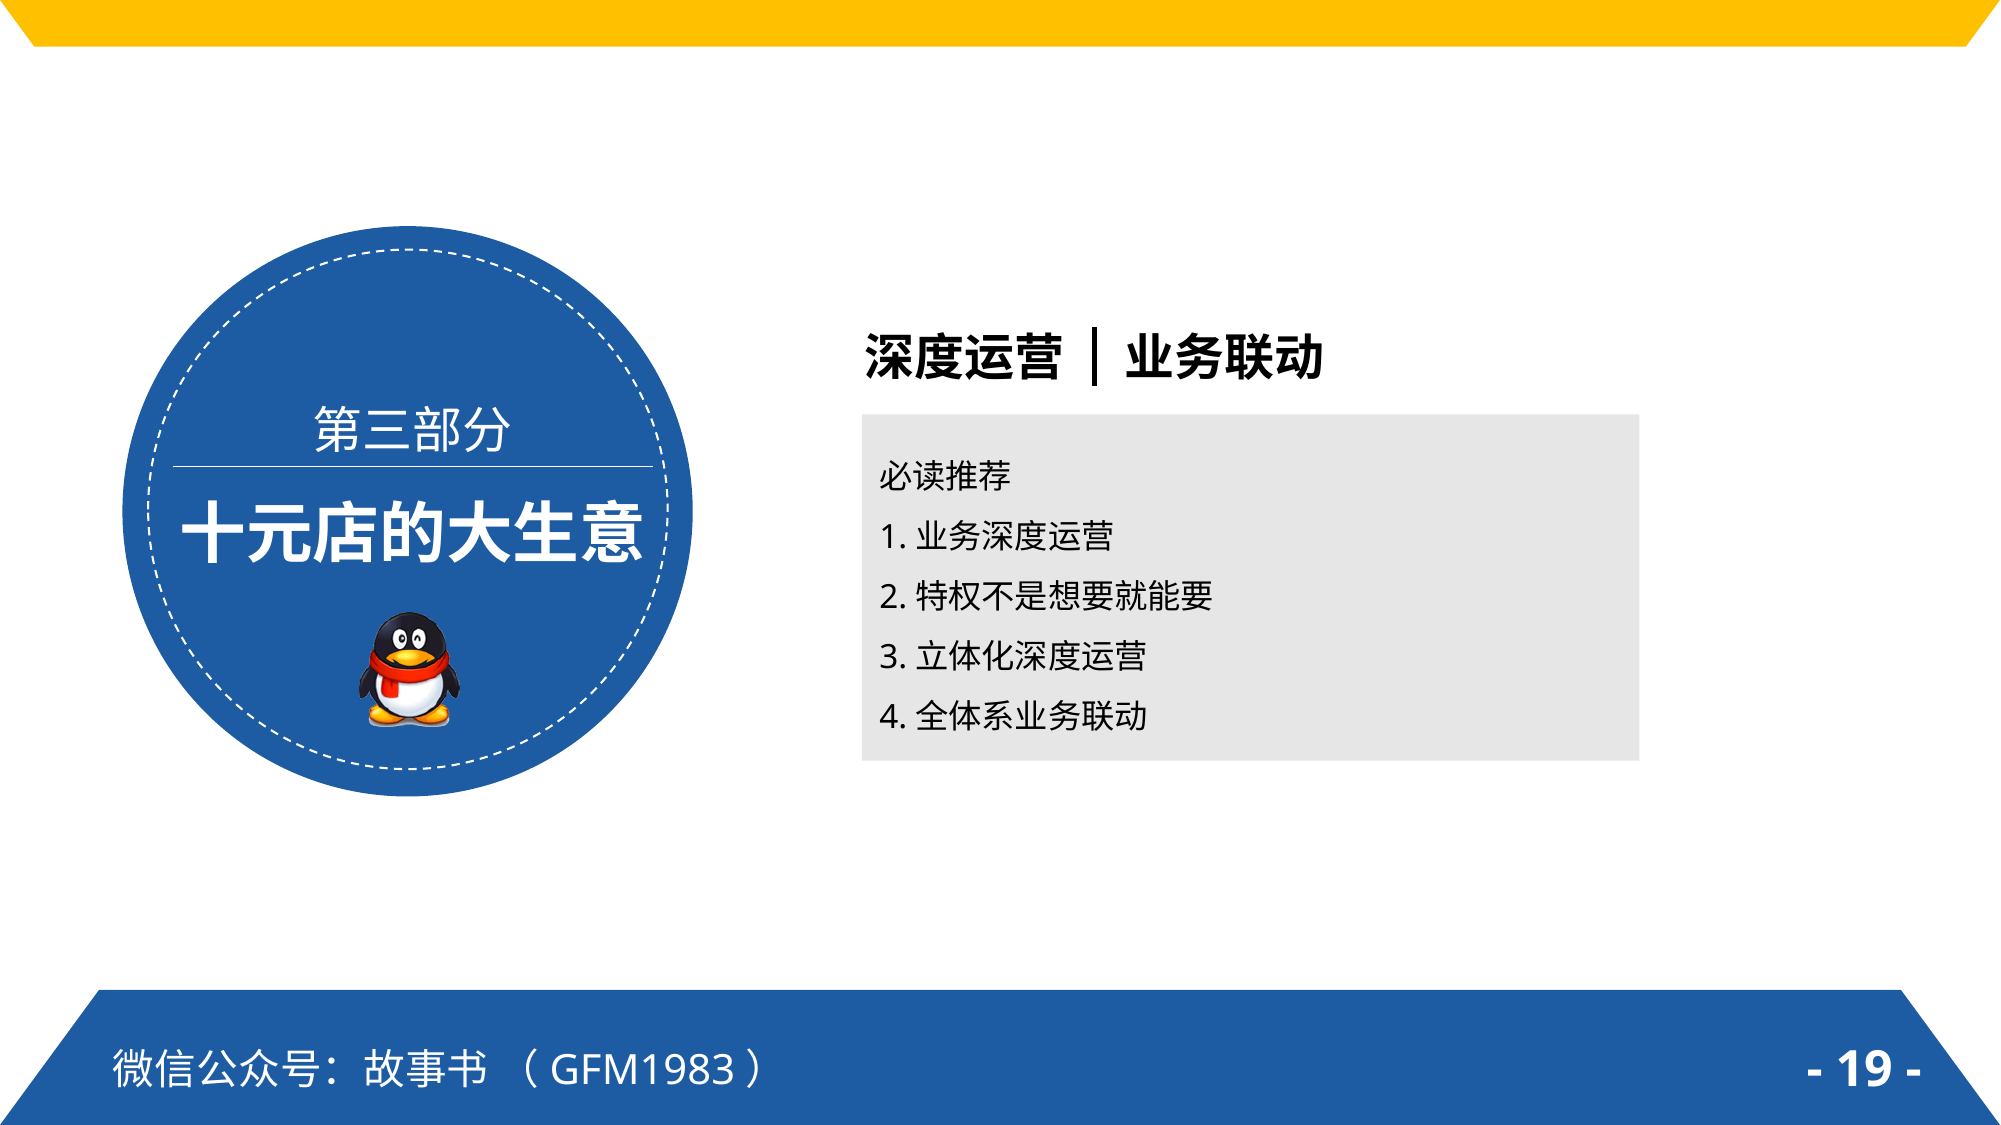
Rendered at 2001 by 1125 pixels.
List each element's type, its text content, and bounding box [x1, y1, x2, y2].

text_box [0, 0, 2000, 48]
picture [349, 611, 466, 727]
text_box - 19 - [1791, 1029, 1937, 1105]
text_box [121, 225, 694, 798]
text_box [847, 318, 1640, 761]
text_box [147, 248, 669, 771]
text_box 微信公众号：故事书 （GFM1983） [98, 1035, 803, 1100]
text_box [0, 988, 2000, 1125]
